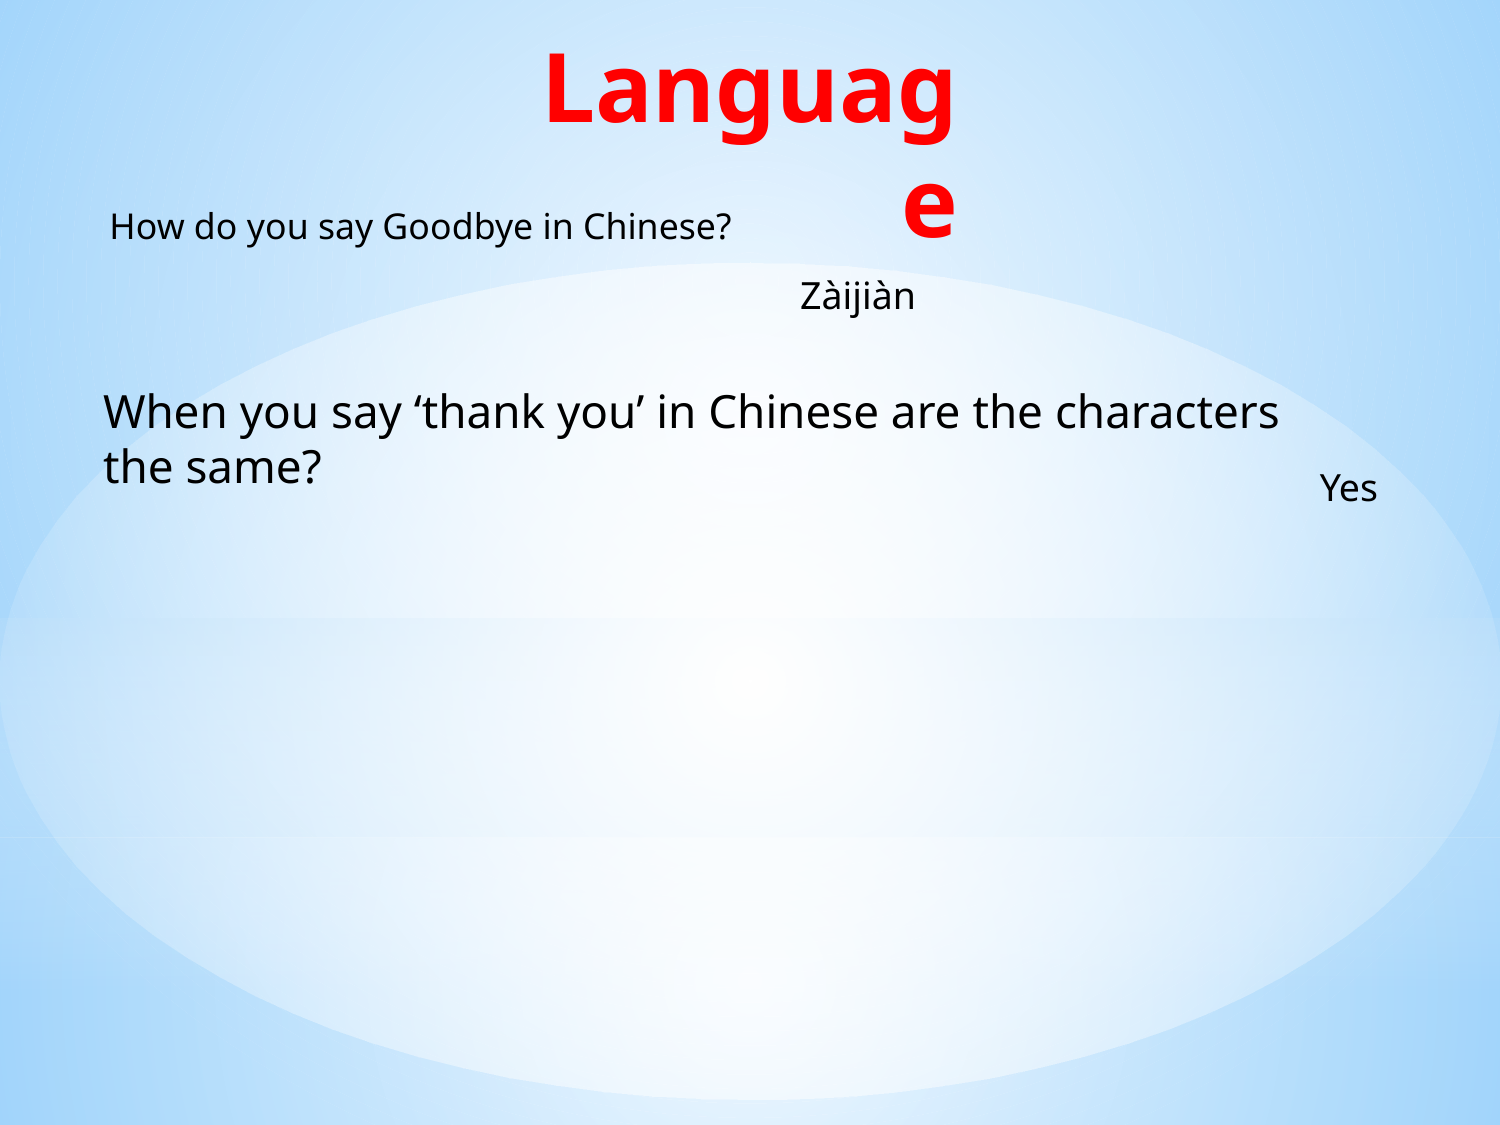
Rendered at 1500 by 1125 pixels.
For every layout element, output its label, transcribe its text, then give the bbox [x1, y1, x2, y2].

text_box Yes [1305, 456, 1424, 516]
text_box Zàijiàn [785, 265, 957, 325]
list How do you say Goodbye in Chinese? [88, 196, 798, 291]
text_box When you say ‘thank you’ in Chinese are the characters the same? [88, 375, 1365, 500]
title Language [513, 19, 973, 184]
